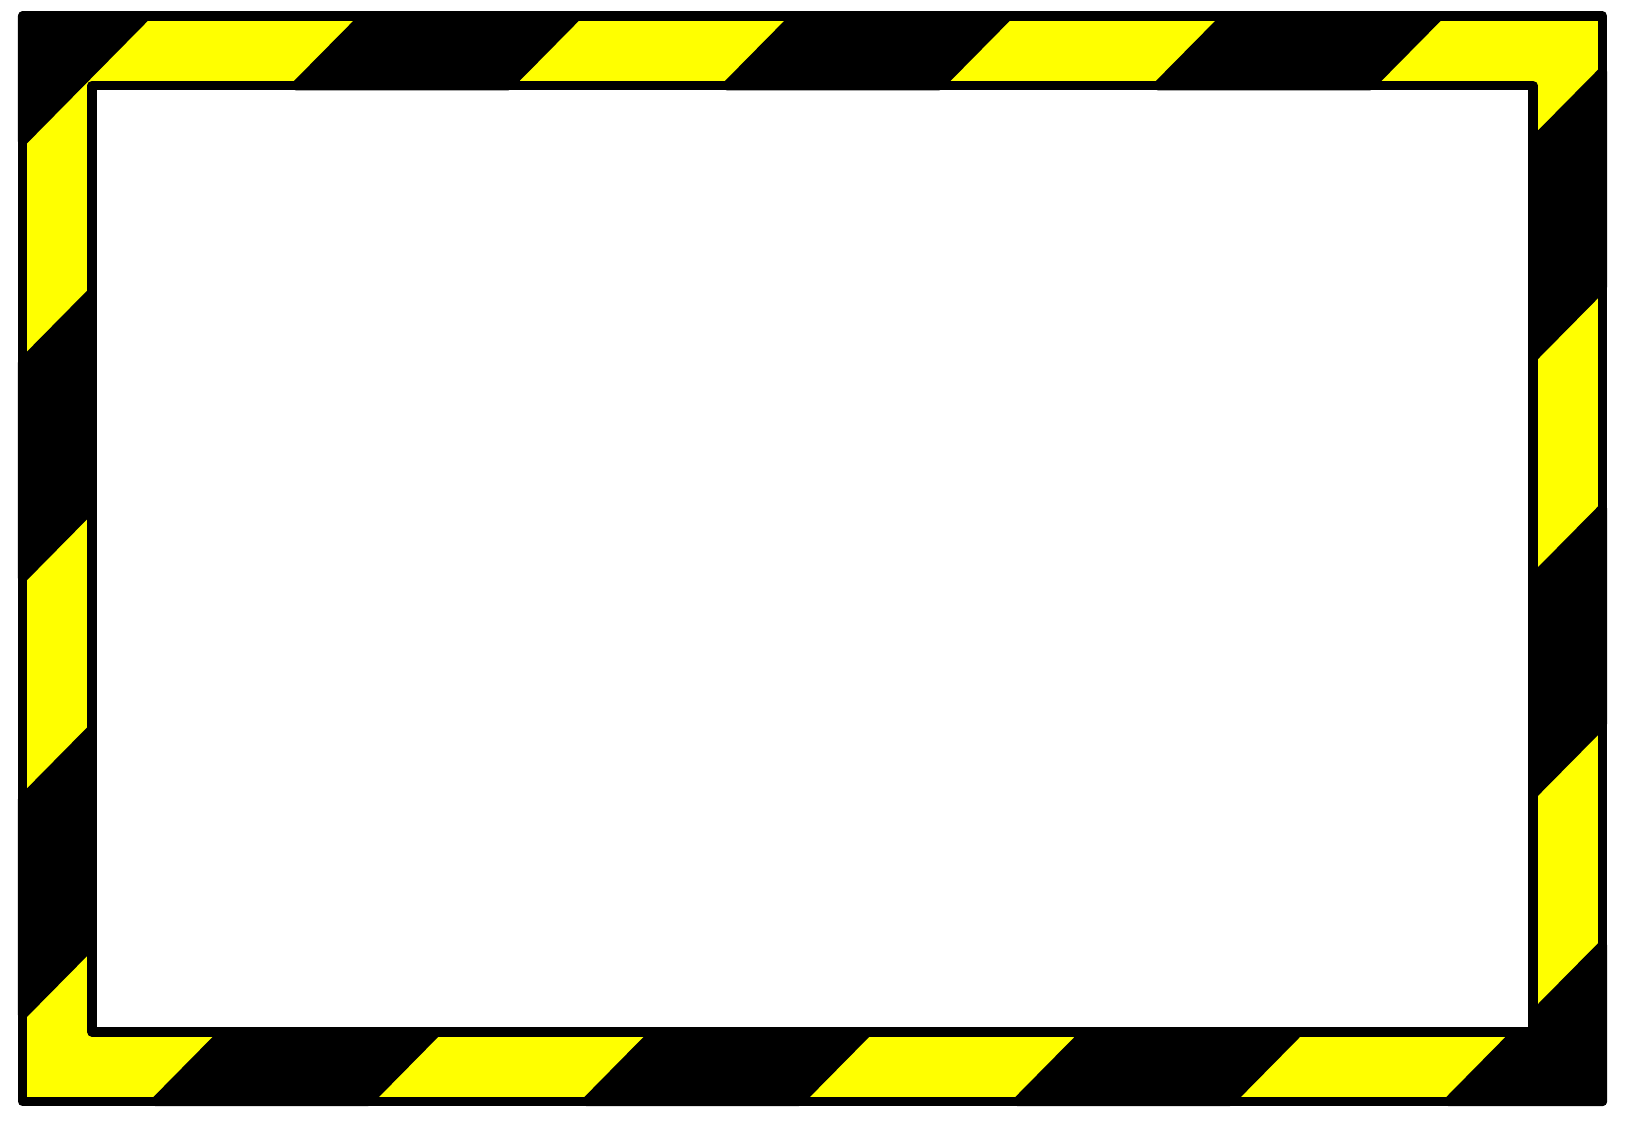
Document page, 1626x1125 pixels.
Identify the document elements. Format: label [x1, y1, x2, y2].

text_box [1532, 71, 1603, 358]
text_box [726, 16, 1008, 86]
text_box [1371, 16, 1603, 142]
text_box [1532, 725, 1603, 1015]
text_box [155, 1031, 437, 1102]
text_box [22, 729, 93, 1015]
text_box [22, 16, 146, 142]
text_box [1532, 288, 1603, 578]
text_box [1532, 508, 1603, 795]
text_box [800, 1031, 1086, 1102]
text_box [369, 1031, 655, 1102]
text_box [22, 16, 363, 362]
text_box [940, 16, 1225, 86]
text_box [22, 292, 93, 578]
text_box [1231, 1031, 1516, 1102]
text_box [22, 945, 224, 1102]
text_box [1157, 16, 1439, 86]
text_box [1017, 1031, 1299, 1102]
text_box [509, 16, 794, 86]
text_box [586, 1031, 868, 1102]
text_box [22, 508, 93, 799]
text_box [1448, 945, 1603, 1102]
text_box [295, 16, 577, 86]
